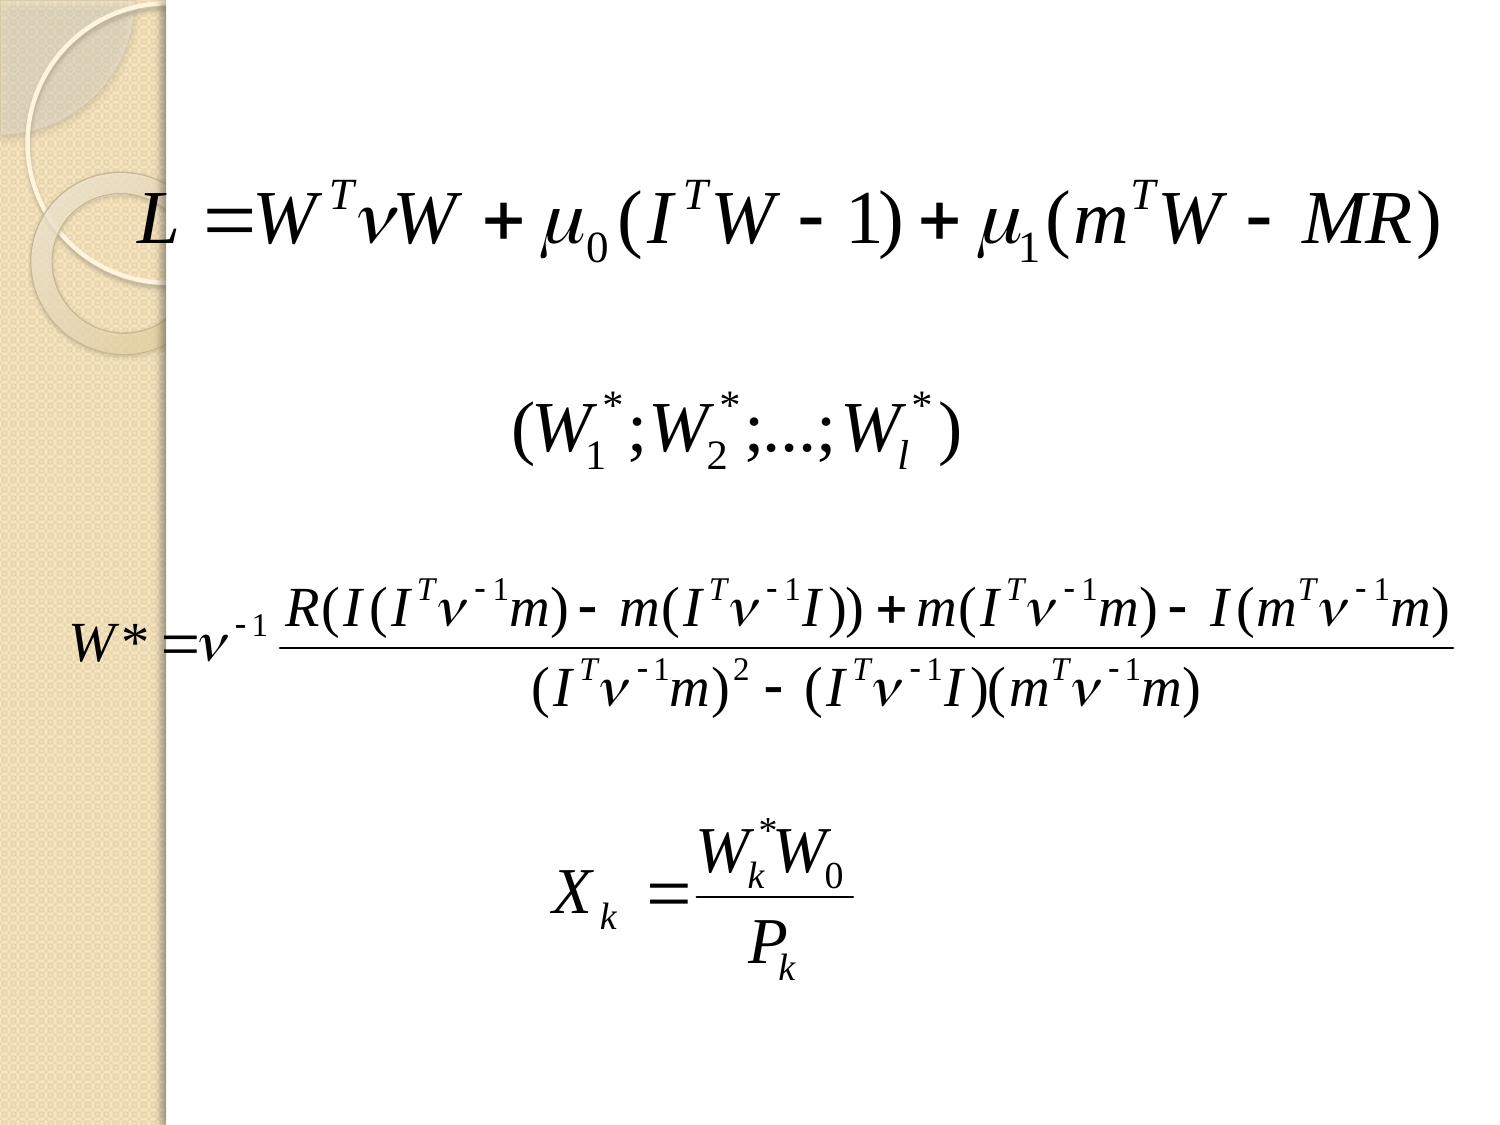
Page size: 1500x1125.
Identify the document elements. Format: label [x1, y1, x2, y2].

text_box [123, 160, 1458, 282]
text_box [501, 373, 975, 488]
text_box [64, 562, 1468, 729]
text_box [537, 798, 869, 996]
